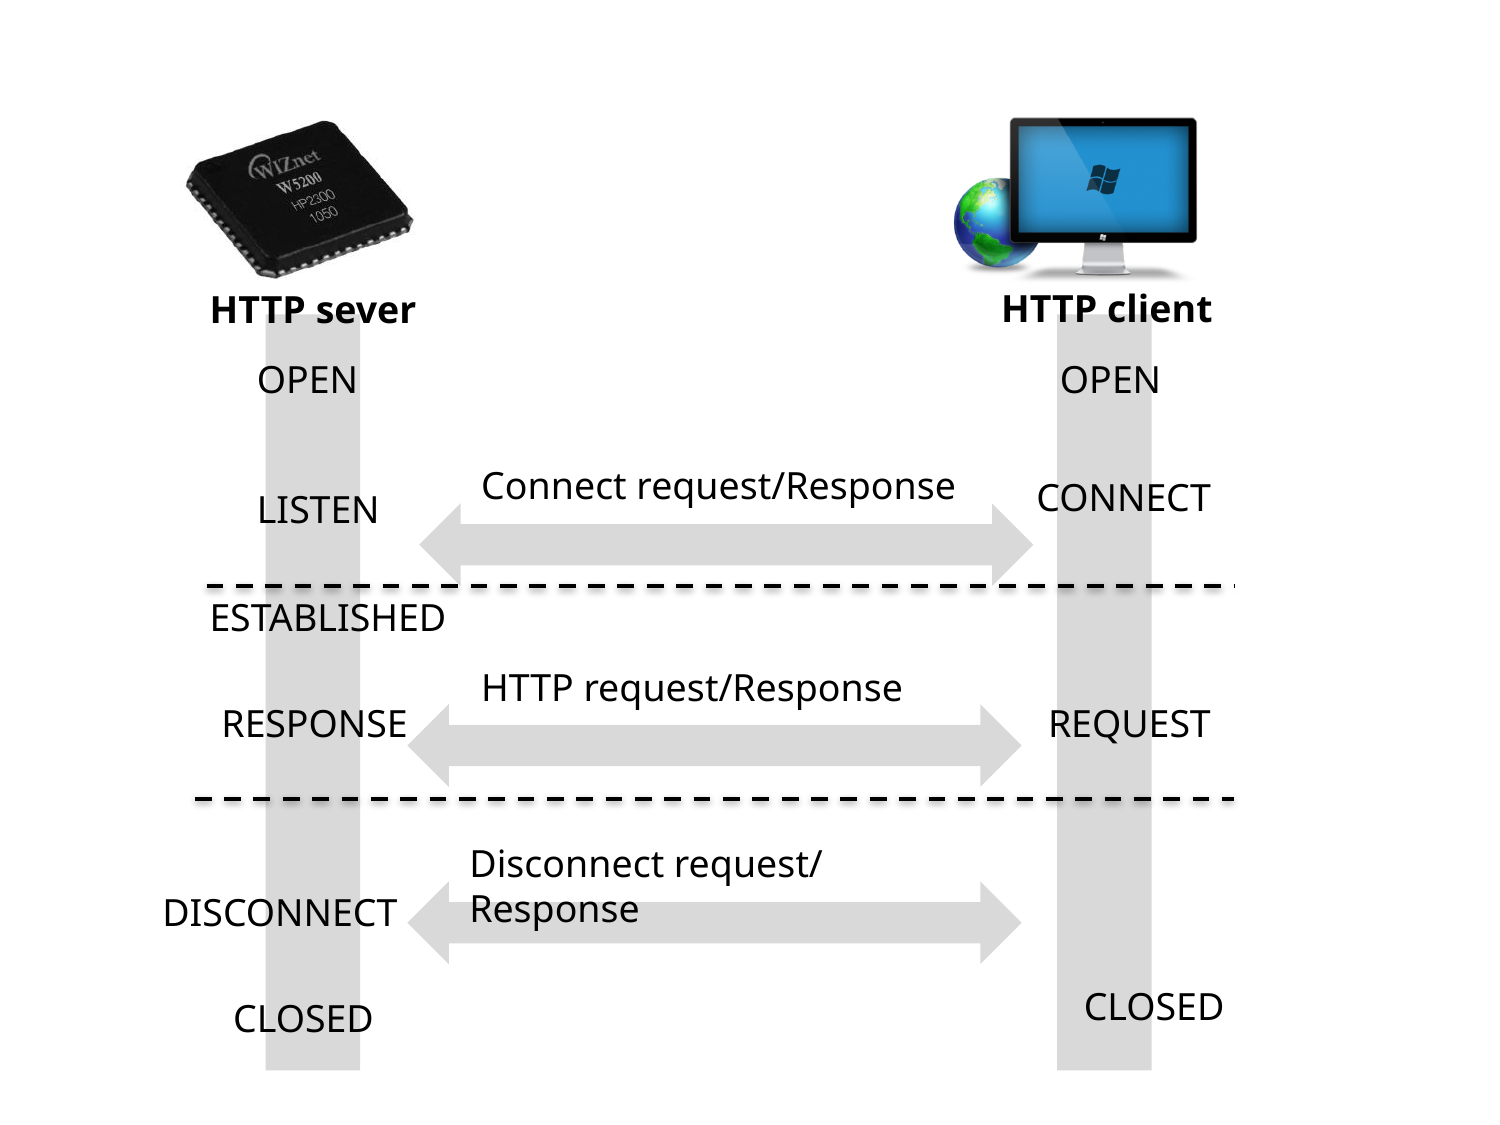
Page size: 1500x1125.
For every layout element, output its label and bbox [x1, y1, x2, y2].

text_box [147, 66, 1259, 1071]
